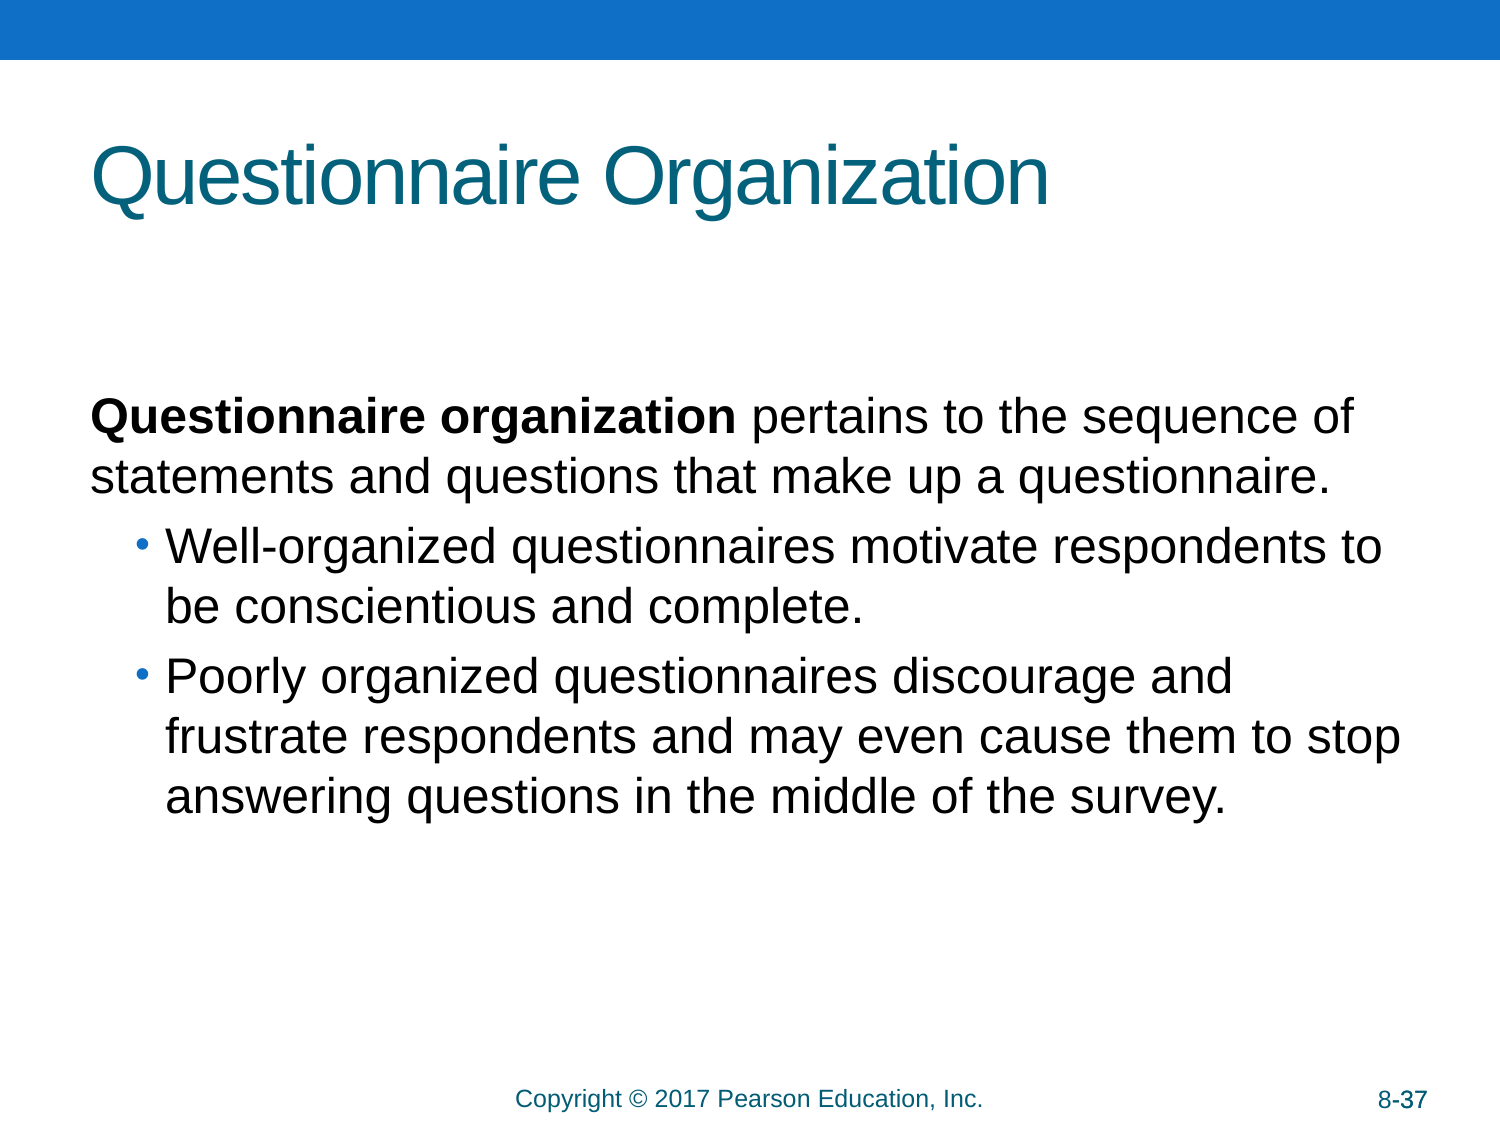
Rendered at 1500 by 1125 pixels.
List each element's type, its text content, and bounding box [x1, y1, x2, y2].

list Questionnaire organization pertains to the sequence of statements and questions that make up a questionnaire. Well-organized questionnaires motivate respondents to be conscientious and complete. Poorly organized questionnaires discourage and frustrate respondents and may even cause them to stop answering questions in the middle of the survey. [75, 376, 1425, 1125]
title Questionnaire Organization [75, 90, 1425, 253]
